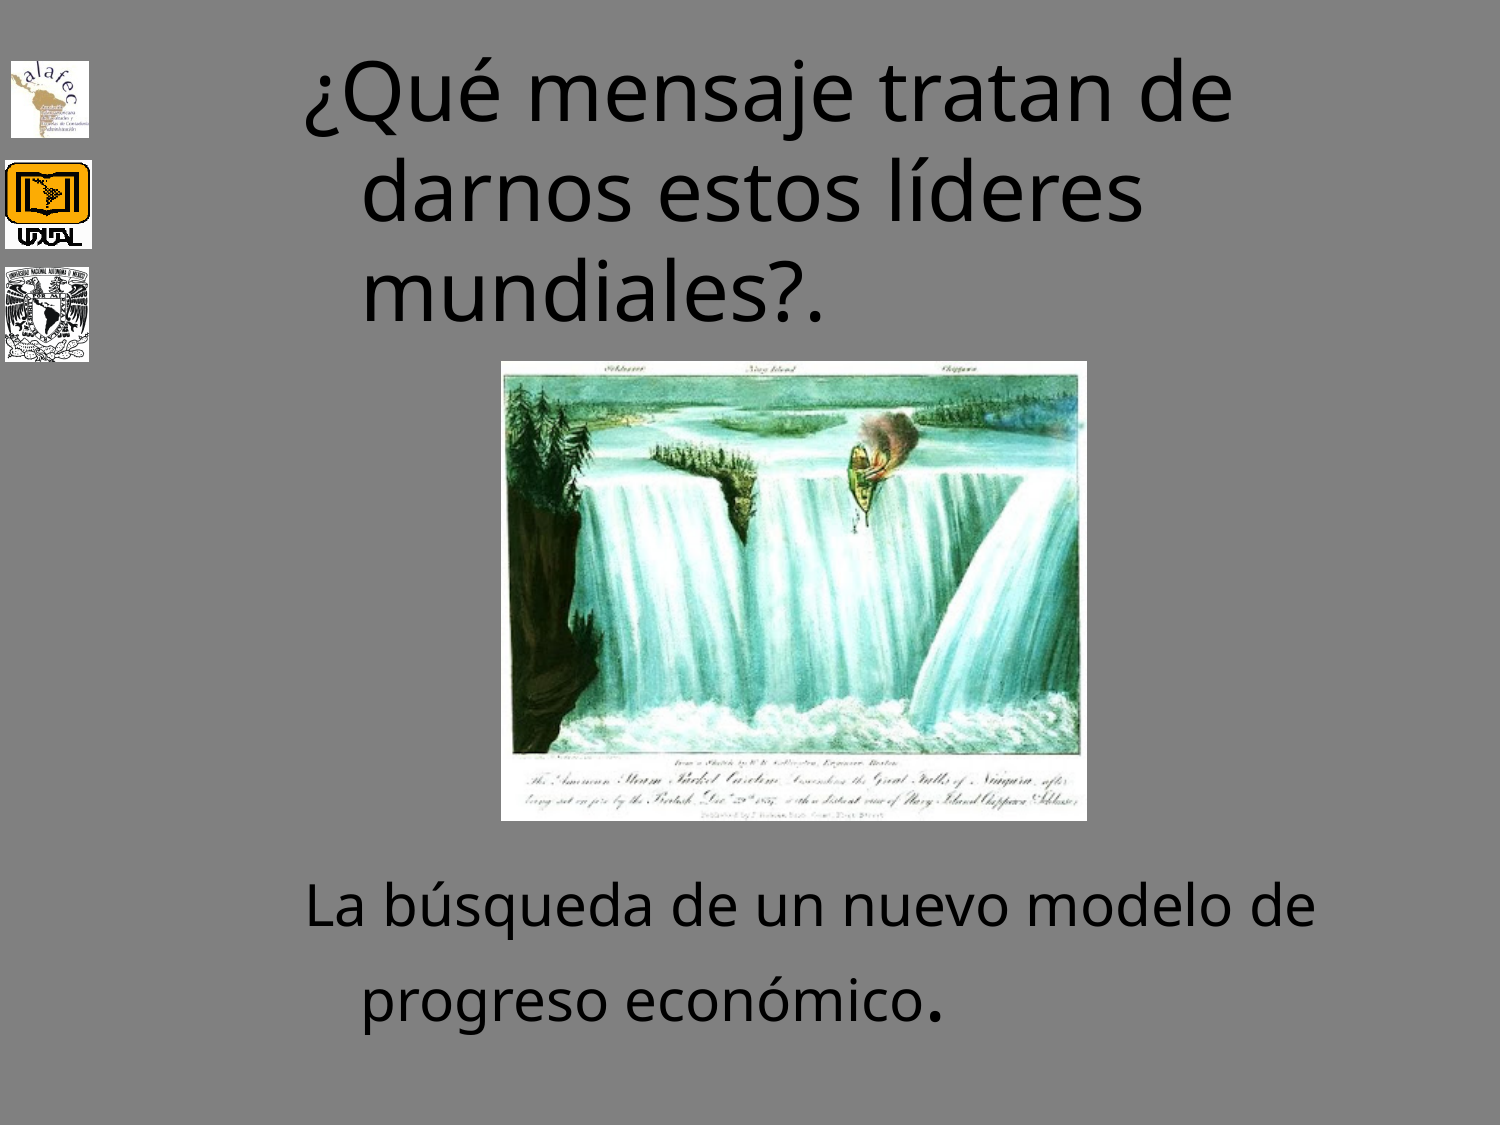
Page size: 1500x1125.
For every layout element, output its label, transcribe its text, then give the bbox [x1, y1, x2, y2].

list ¿Qué mensaje tratan de darnos estos líderes mundiales?. La búsqueda de un nuevo modelo de progreso económico. [289, 30, 1423, 1095]
picture [5, 267, 89, 362]
picture [11, 61, 89, 138]
picture [501, 361, 1087, 821]
picture [5, 160, 92, 249]
